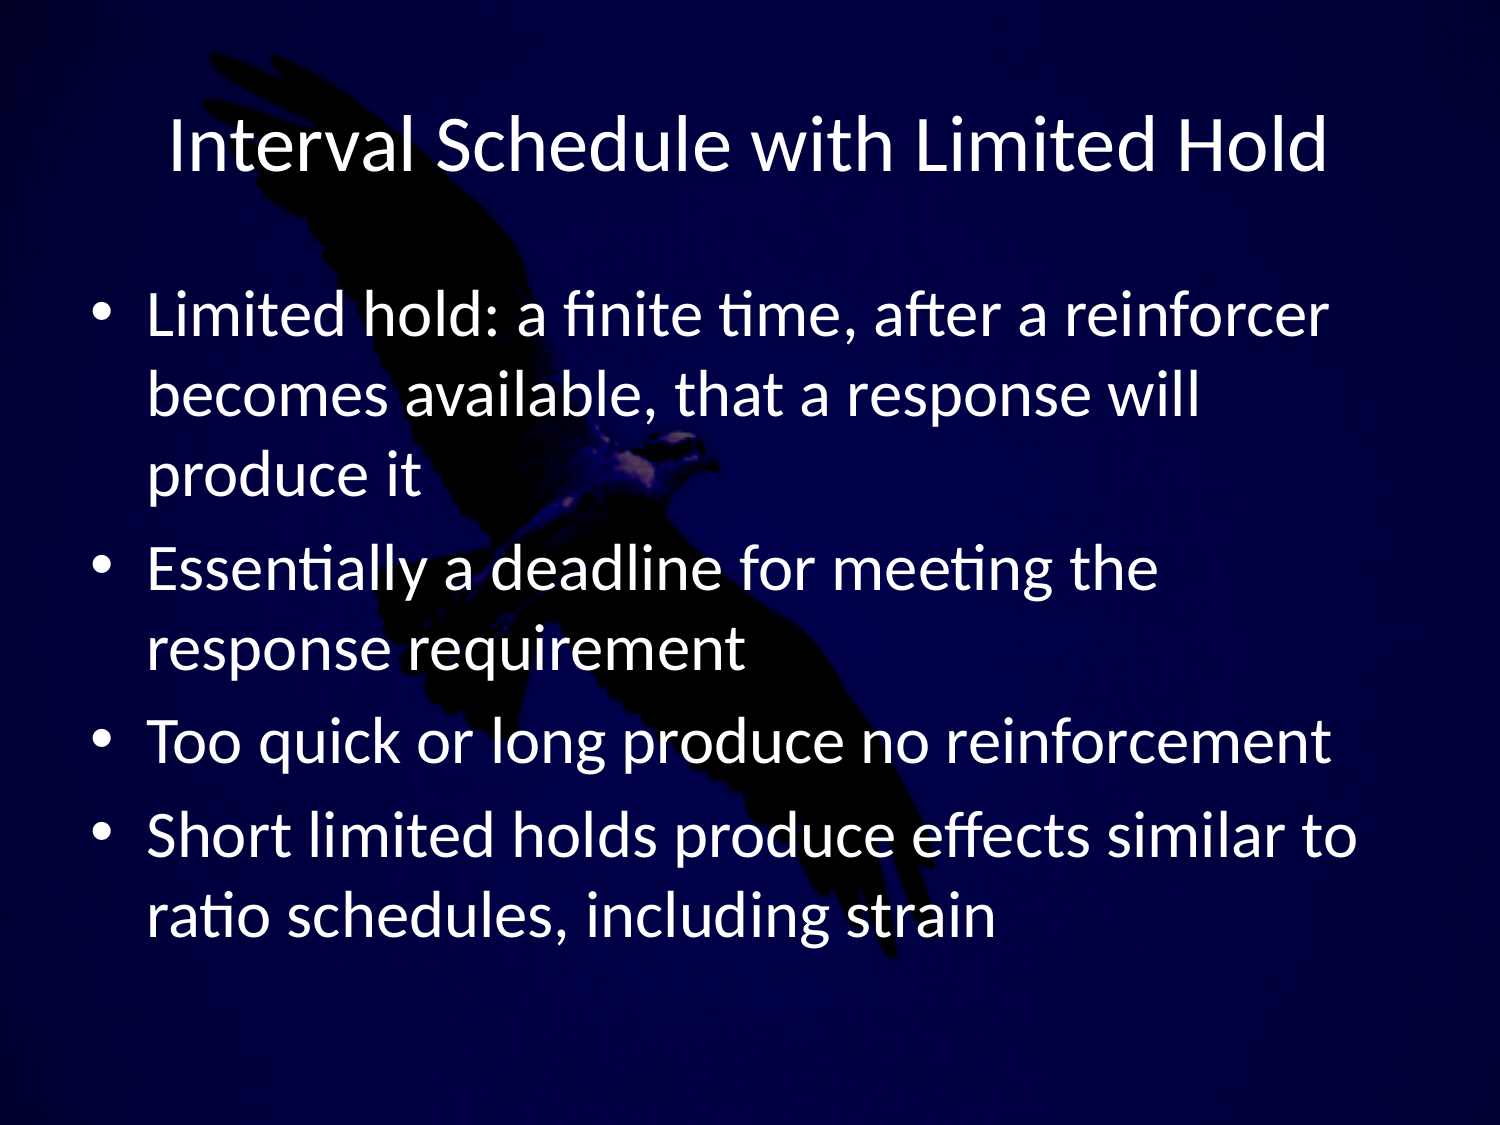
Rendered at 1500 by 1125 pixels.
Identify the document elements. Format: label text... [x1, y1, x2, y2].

picture [0, 0, 1500, 1125]
title Interval Schedule with Limited Hold [75, 45, 1425, 233]
list Limited hold: a finite time, after a reinforcer becomes available, that a response will produce it Essentially a deadline for meeting the response requirement Too quick or long produce no reinforcement Short limited holds produce effects similar to ratio schedules, including strain [75, 262, 1425, 1005]
